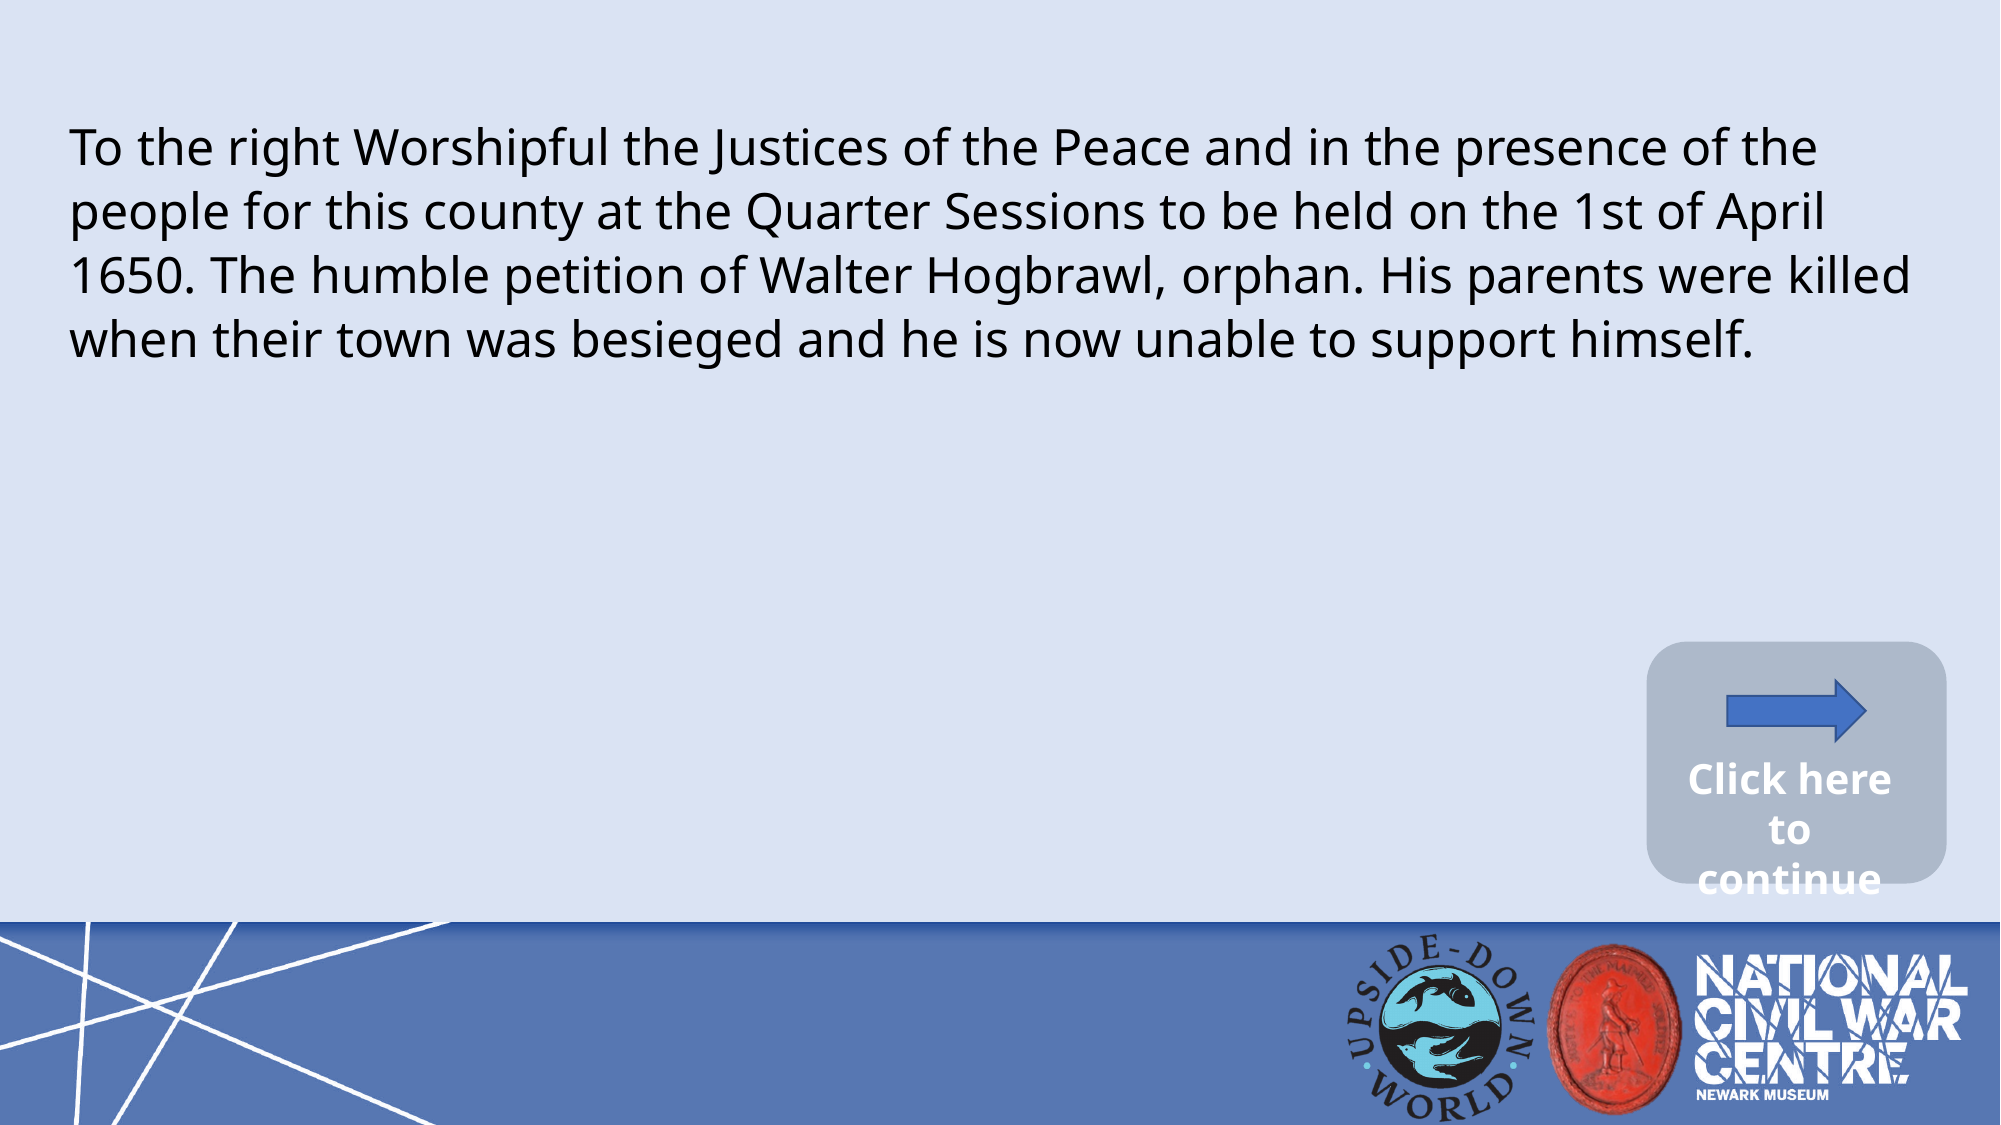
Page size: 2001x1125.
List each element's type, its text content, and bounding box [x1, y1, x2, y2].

text_box To the right Worshipful the Justices of the Peace and in the presence of the people for this county at the Quarter Sessions to be held on the 1st of April 1650. The humble petition of Walter Hogbrawl, orphan. His parents were killed when their town was besieged and he is now unable to support himself. [54, 38, 1969, 376]
text_box [1646, 608, 1988, 922]
picture [0, 922, 2000, 1125]
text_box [1646, 641, 1947, 884]
